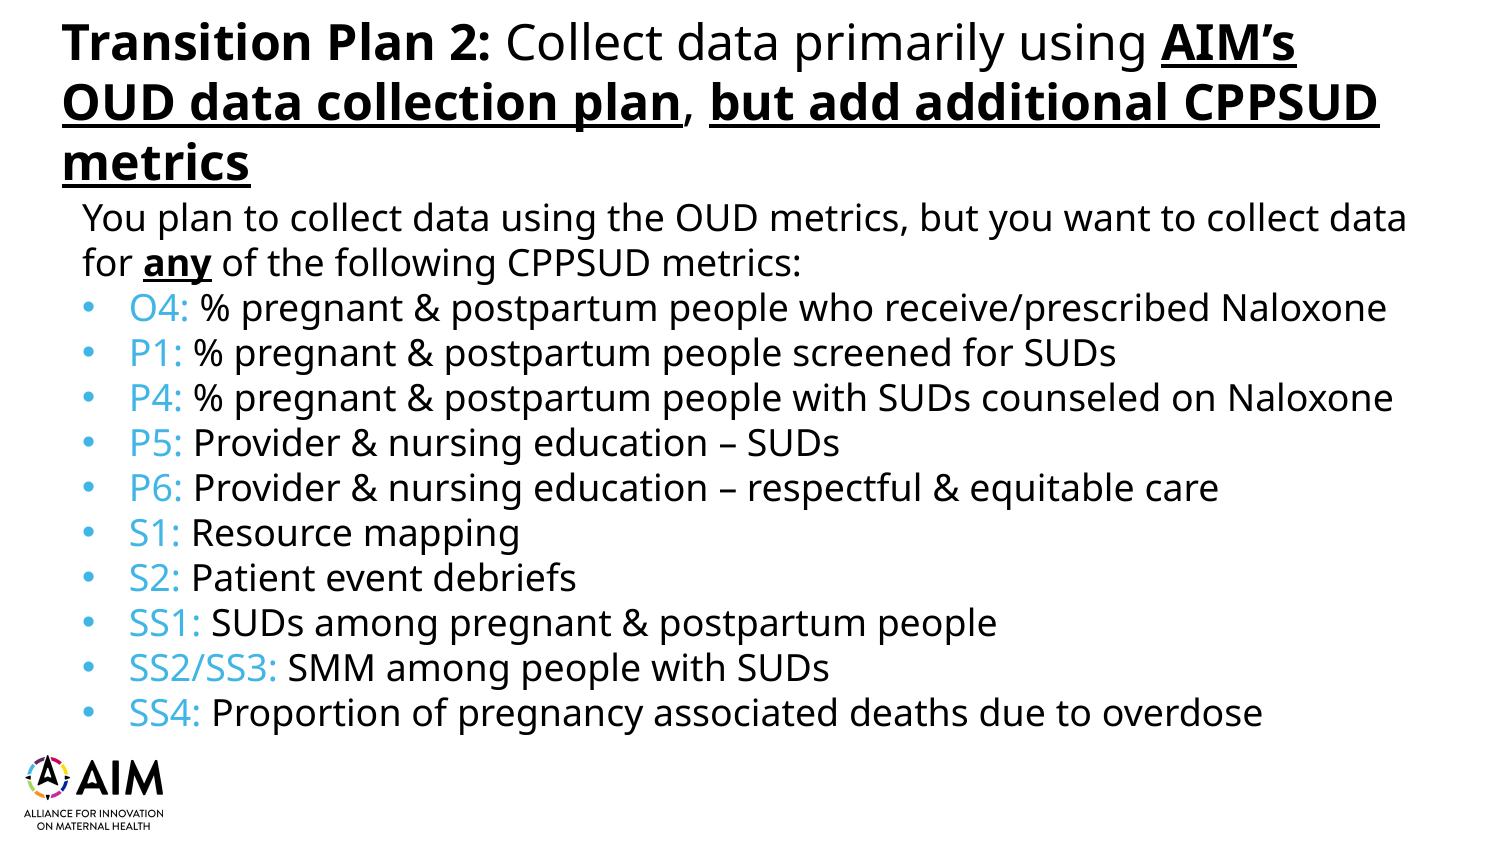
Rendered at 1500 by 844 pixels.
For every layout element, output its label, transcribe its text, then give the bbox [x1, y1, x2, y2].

subtitle You plan to collect data using the OUD metrics, but you want to collect data for any of the following CPPSUD metrics: O4: % pregnant & postpartum people who receive/prescribed Naloxone P1: % pregnant & postpartum people screened for SUDs P4: % pregnant & postpartum people with SUDs counseled on Naloxone P5: Provider & nursing education – SUDs P6: Provider & nursing education – respectful & equitable care S1: Resource mapping S2: Patient event debriefs SS1: SUDs among pregnant & postpartum people SS2/SS3: SMM among people with SUDs SS4: Proportion of pregnancy associated deaths due to overdose [67, 179, 1433, 761]
picture [24, 755, 163, 830]
title Transition Plan 2: Collect data primarily using AIM’s OUD data collection plan, but add additional CPPSUD metrics [46, 107, 1413, 206]
